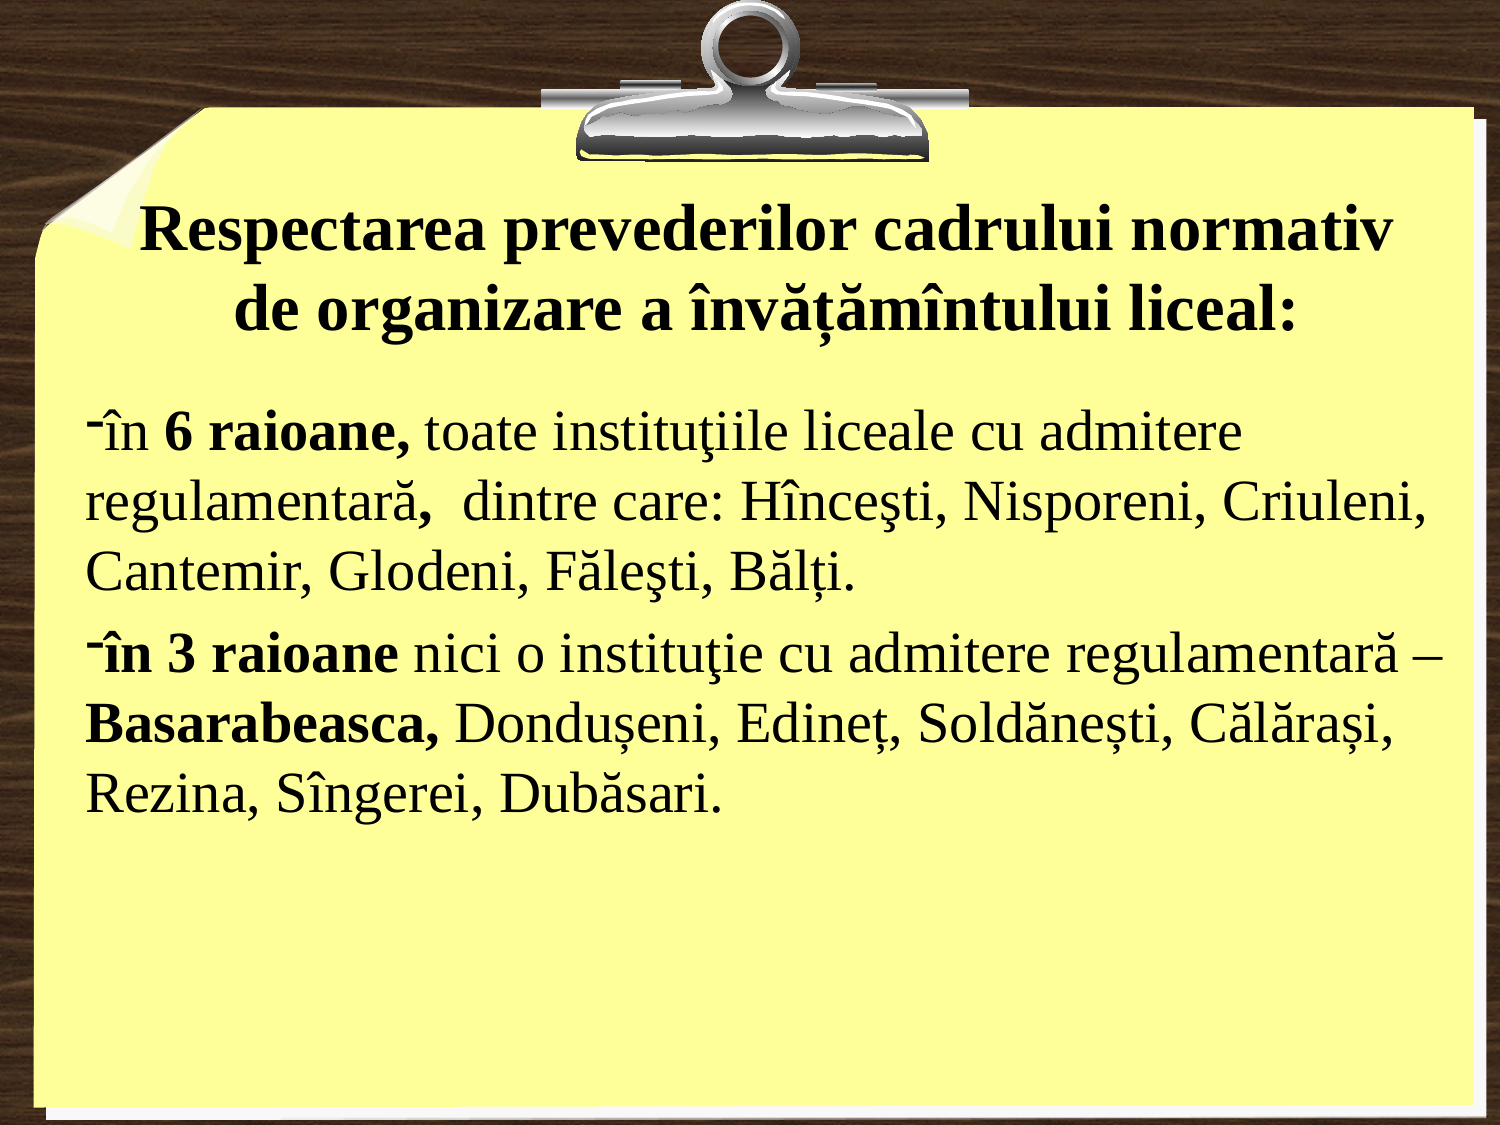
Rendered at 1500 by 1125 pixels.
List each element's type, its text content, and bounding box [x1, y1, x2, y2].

subtitle în 6 raioane, toate instituţiile liceale cu admitere regulamentară, dintre care: Hînceşti, Nisporeni, Criuleni, Cantemir, Glodeni, Făleşti, Bălți. în 3 raioane nici o instituţie cu admitere regulamentară – Basarabeasca, Dondușeni, Edineț, Soldănești, Călărași, Rezina, Sîngerei, Dubăsari. [69, 292, 1478, 1009]
picture [718, 15, 783, 78]
picture [0, 0, 1500, 1125]
title Respectarea prevederilor cadrului normativ de organizare a învățămîntului liceal: [93, 175, 1442, 292]
